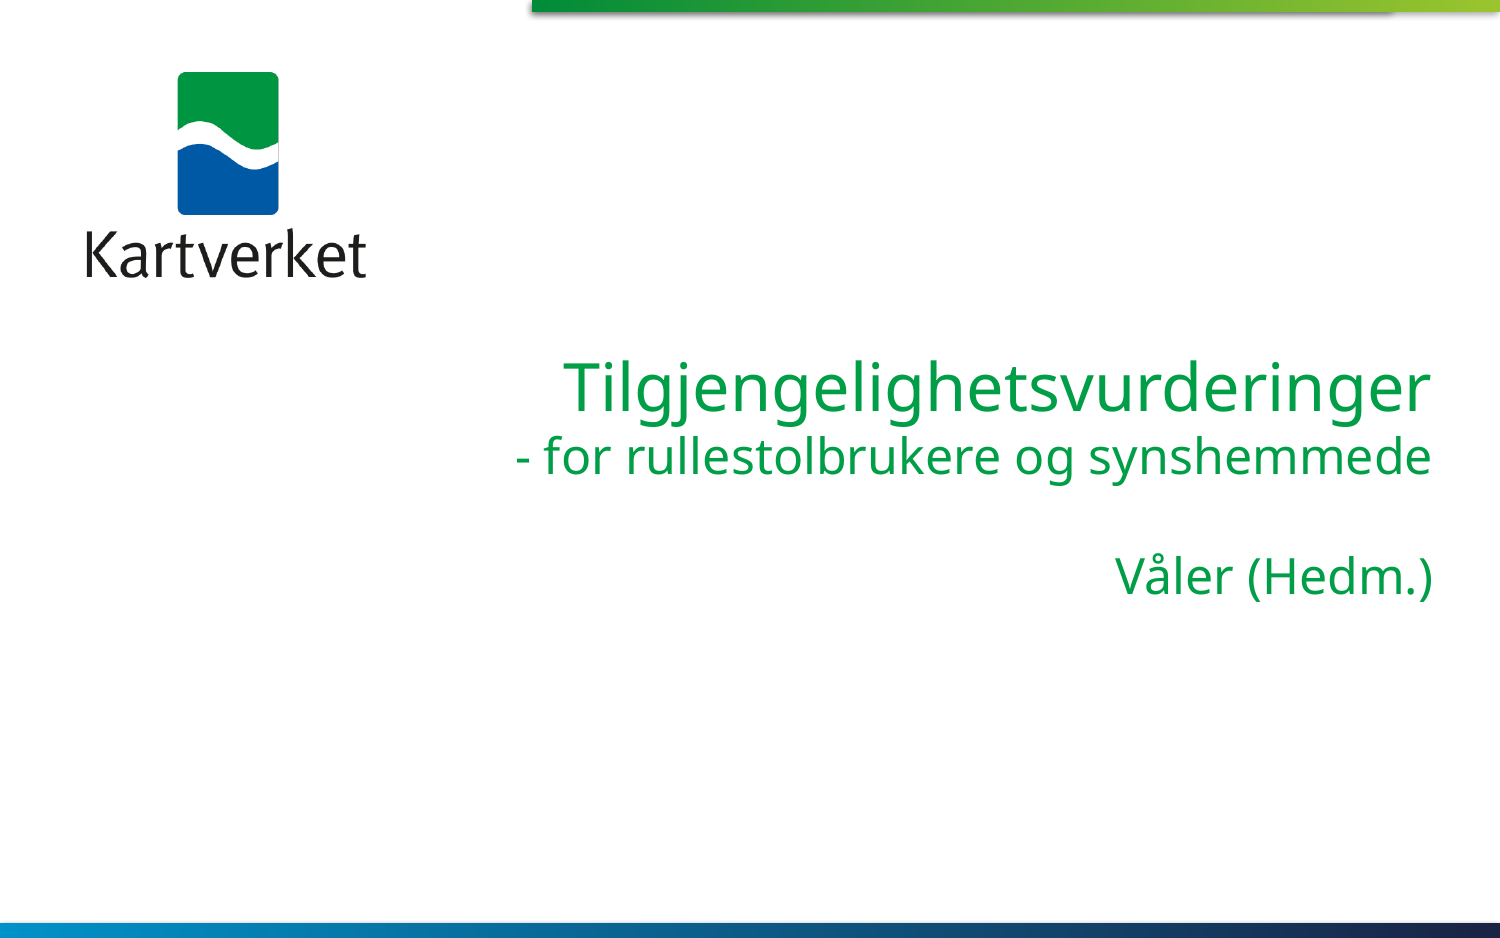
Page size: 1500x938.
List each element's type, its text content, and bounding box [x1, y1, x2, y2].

text_box Tilgjengelighetsvurderinger - for rullestolbrukere og synshemmede Våler (Hedm.) [66, 337, 1449, 613]
